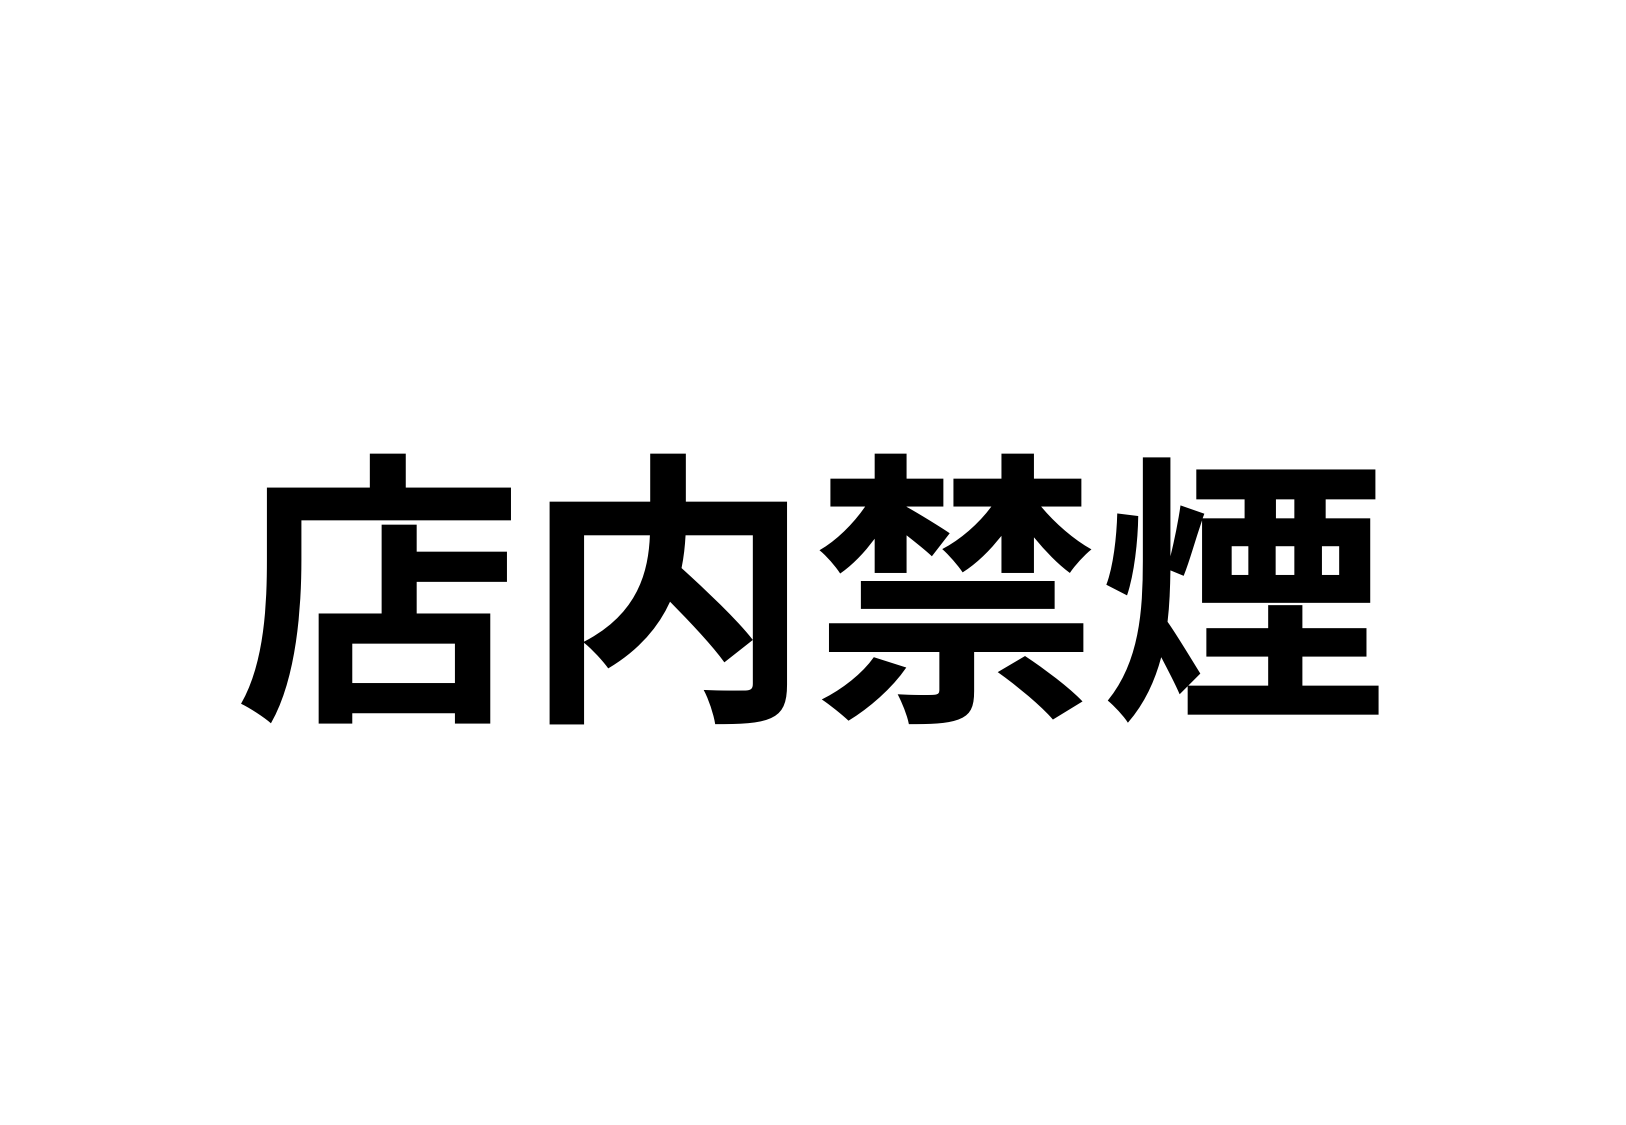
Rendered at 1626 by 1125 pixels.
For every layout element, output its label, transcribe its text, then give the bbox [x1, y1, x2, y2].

text_box 店内禁煙 [0, 403, 1625, 764]
